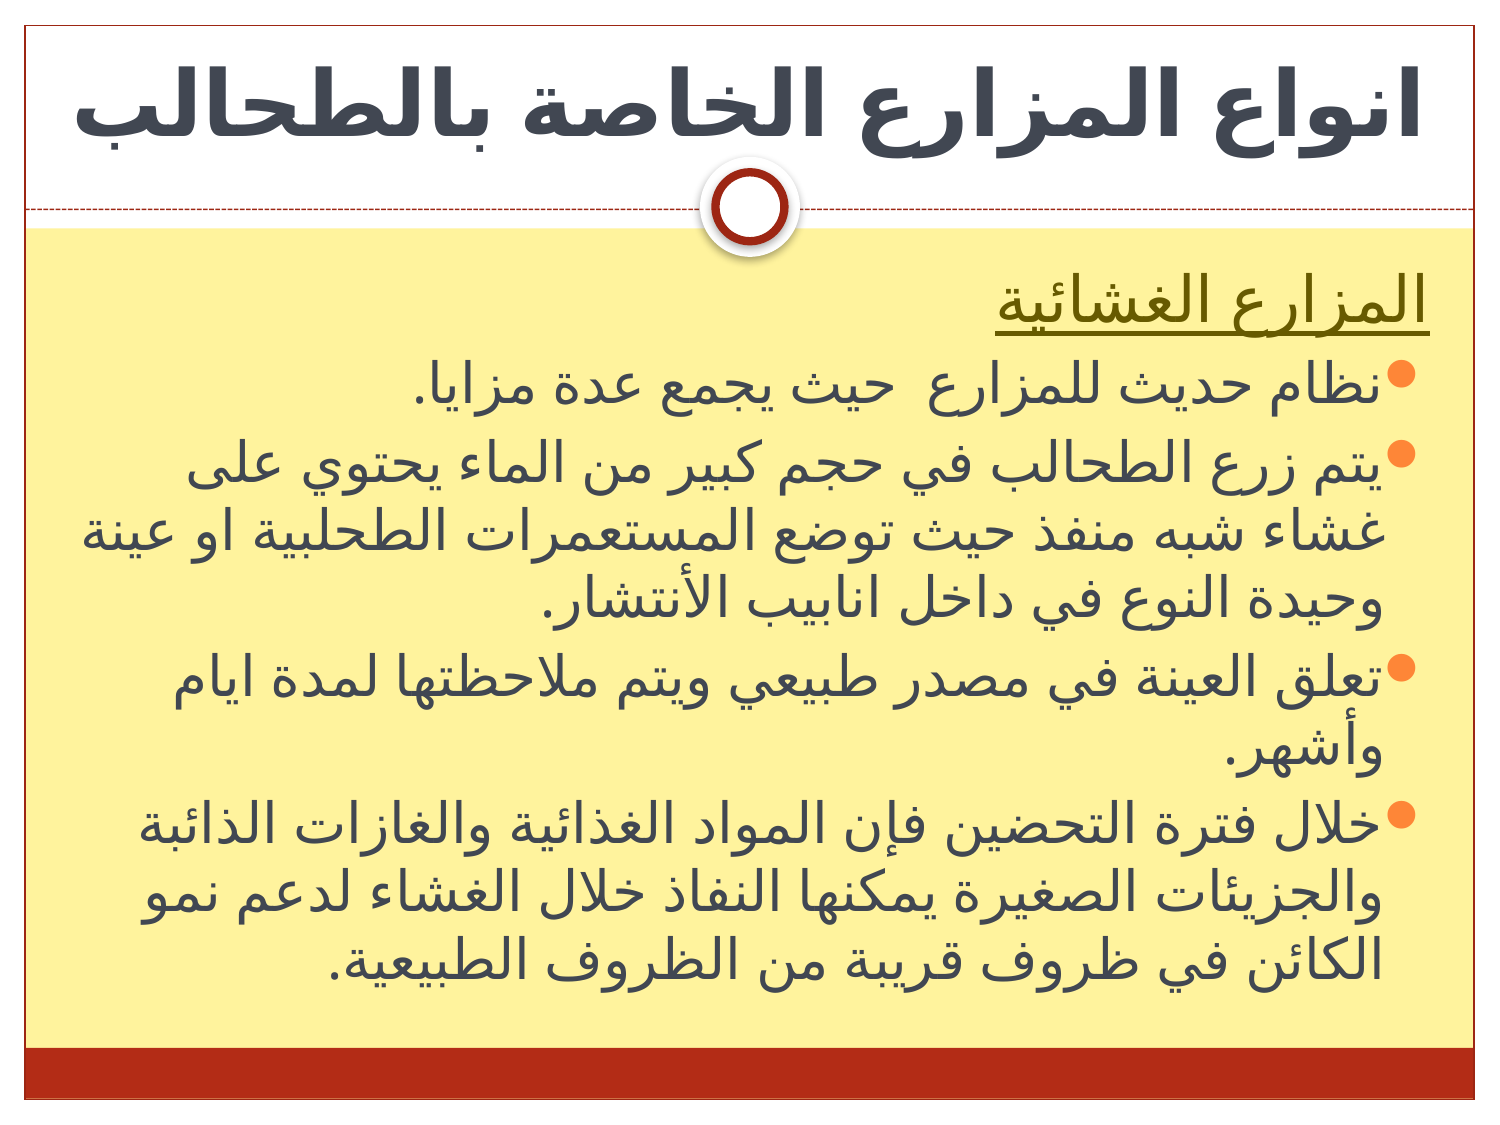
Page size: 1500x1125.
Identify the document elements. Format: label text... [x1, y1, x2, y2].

list المزارع الغشائية نظام حديث للمزارع حيث يجمع عدة مزايا. يتم زرع الطحالب في حجم كبير من الماء يحتوي على غشاء شبه منفذ حيث توضع المستعمرات الطحلبية او عينة وحيدة النوع في داخل انابيب الأنتشار. تعلق العينة في مصدر طبيعي ويتم ملاحظتها لمدة ايام وأشهر. خلال فترة التحضين فإن المواد الغذائية والغازات الذائبة والجزيئات الصغيرة يمكنها النفاذ خلال الغشاء لدعم نمو الكائن في ظروف قريبة من الظروف الطبيعية. [49, 250, 1445, 1001]
title انواع المزارع الخاصة بالطحالب [49, 37, 1450, 162]
